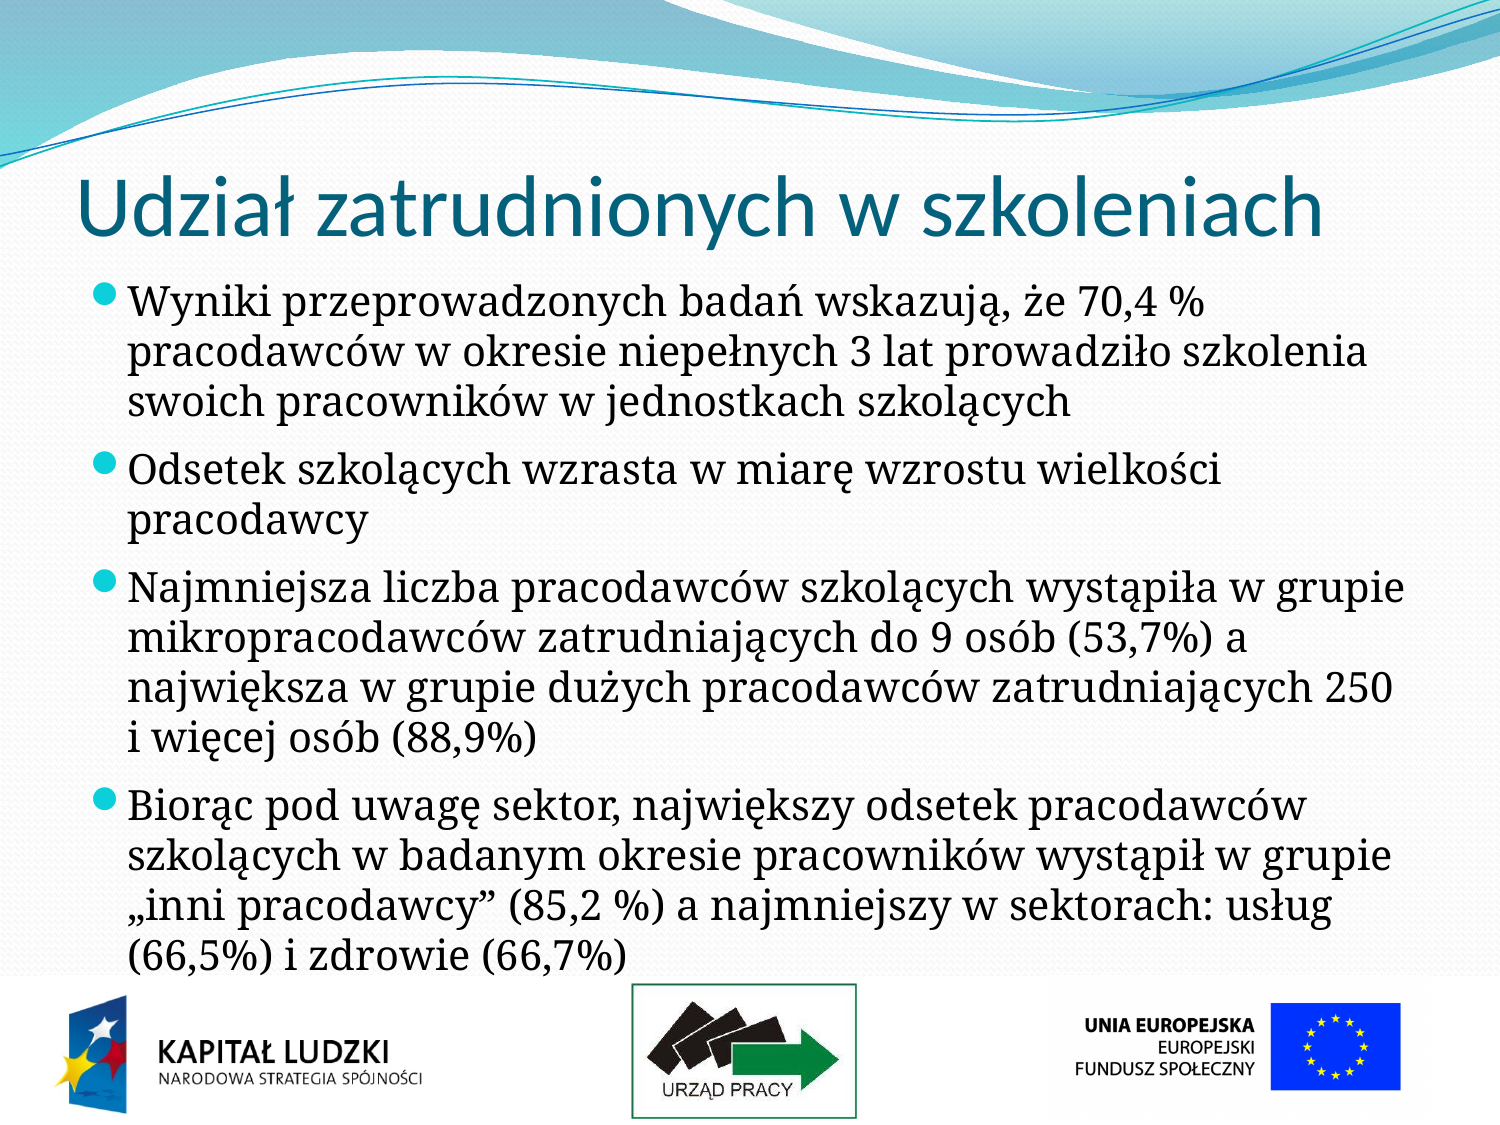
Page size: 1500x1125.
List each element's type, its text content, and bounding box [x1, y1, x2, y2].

list Wyniki przeprowadzonych badań wskazują, że 70,4 % pracodawców w okresie niepełnych 3 lat prowadziło szkolenia swoich pracowników w jednostkach szkolących Odsetek szkolących wzrasta w miarę wzrostu wielkości pracodawcy Najmniejsza liczba pracodawców szkolących wystąpiła w grupie mikropracodawców zatrudniających do 9 osób (53,7%) a największa w grupie dużych pracodawców zatrudniających 250 i więcej osób (88,9%) Biorąc pod uwagę sektor, największy odsetek pracodawców szkolących w badanym okresie pracowników wystąpił w grupie „inni pracodawcy” (85,2 %) a najmniejszy w sektorach: usług (66,5%) i zdrowie (66,7%) [75, 267, 1425, 988]
picture [1045, 975, 1430, 1118]
title Udział zatrudnionych w szkoleniach [75, 66, 1425, 254]
picture [631, 988, 857, 1119]
picture [41, 975, 442, 1125]
